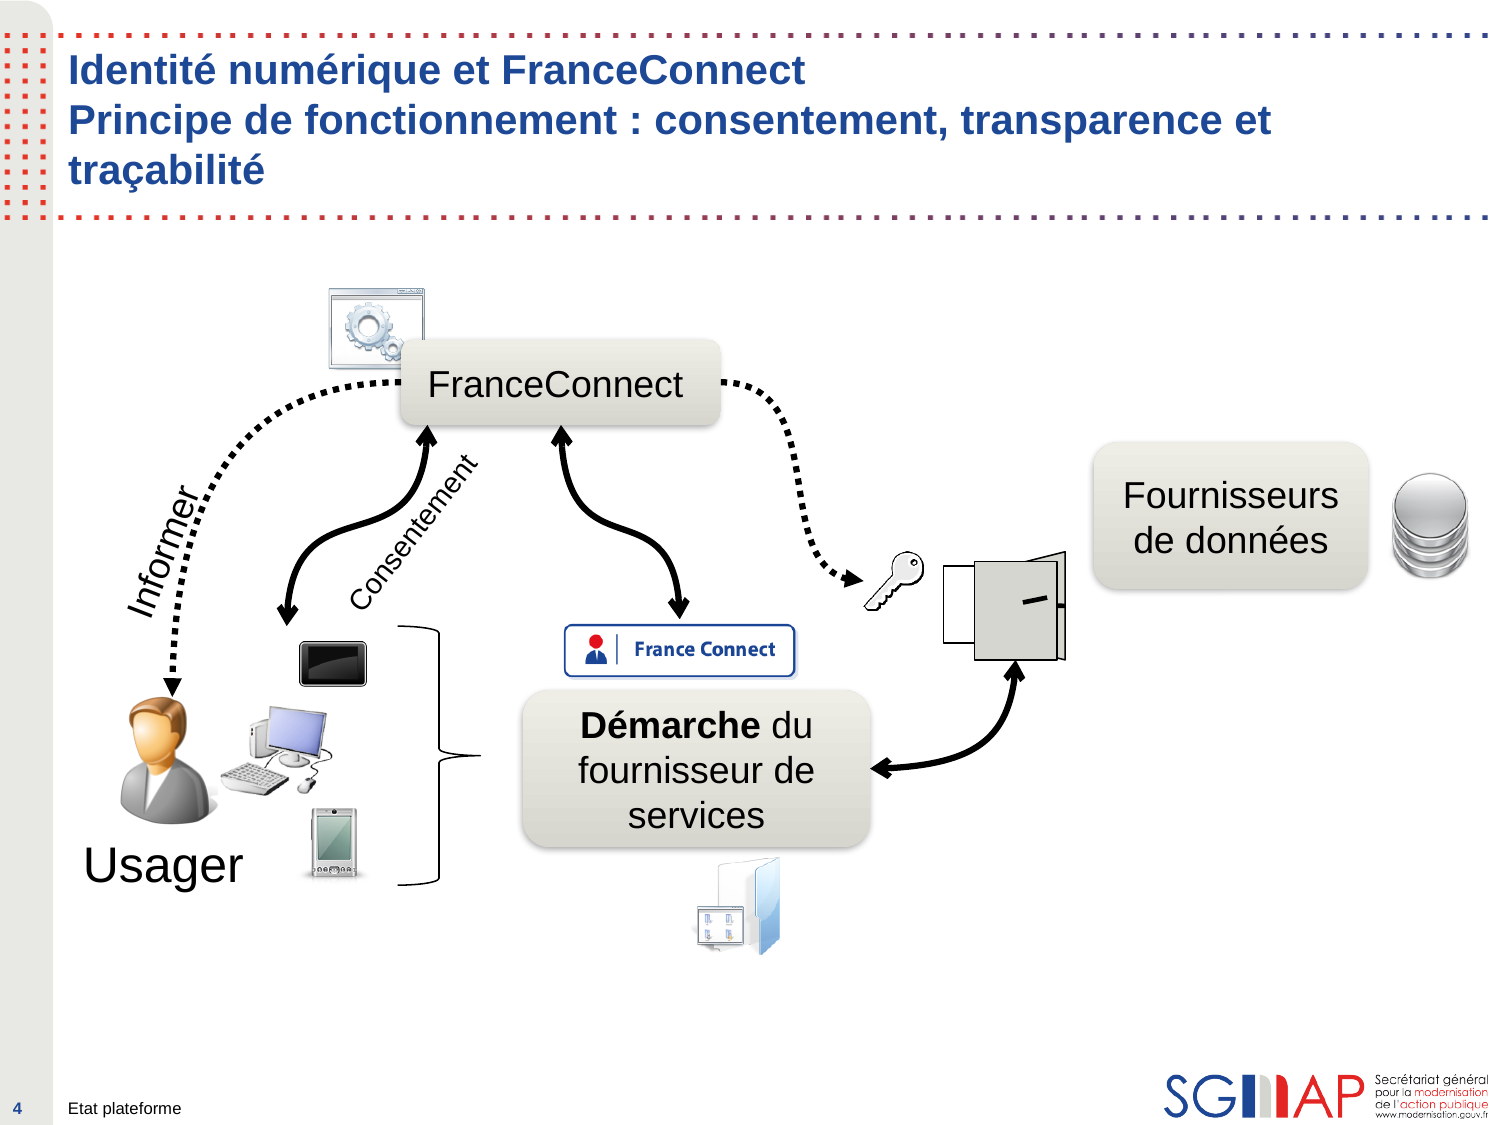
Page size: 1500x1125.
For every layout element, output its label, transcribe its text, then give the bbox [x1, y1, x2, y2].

picture [1164, 1074, 1488, 1119]
picture [1387, 470, 1471, 587]
text_box [397, 626, 481, 886]
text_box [522, 462, 718, 582]
title Identité numérique et FranceConnect Principe de fonctionnement : consentement, transparence et traçabilité [53, 42, 1483, 193]
text_box Fournisseurs de données [1093, 442, 1369, 590]
picture [292, 807, 373, 888]
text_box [876, 659, 1016, 769]
picture [689, 854, 792, 957]
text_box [522, 618, 871, 848]
text_box Usager [68, 824, 259, 900]
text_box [974, 561, 1058, 661]
picture [108, 696, 334, 825]
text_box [256, 454, 458, 597]
picture [323, 278, 428, 383]
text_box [720, 382, 864, 582]
picture [0, 33, 1500, 220]
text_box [943, 551, 1066, 661]
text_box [172, 381, 402, 698]
text_box Informer [103, 461, 167, 641]
text_box FranceConnect [407, 339, 721, 425]
picture [863, 551, 924, 611]
text_box Consentement [440, 429, 499, 507]
